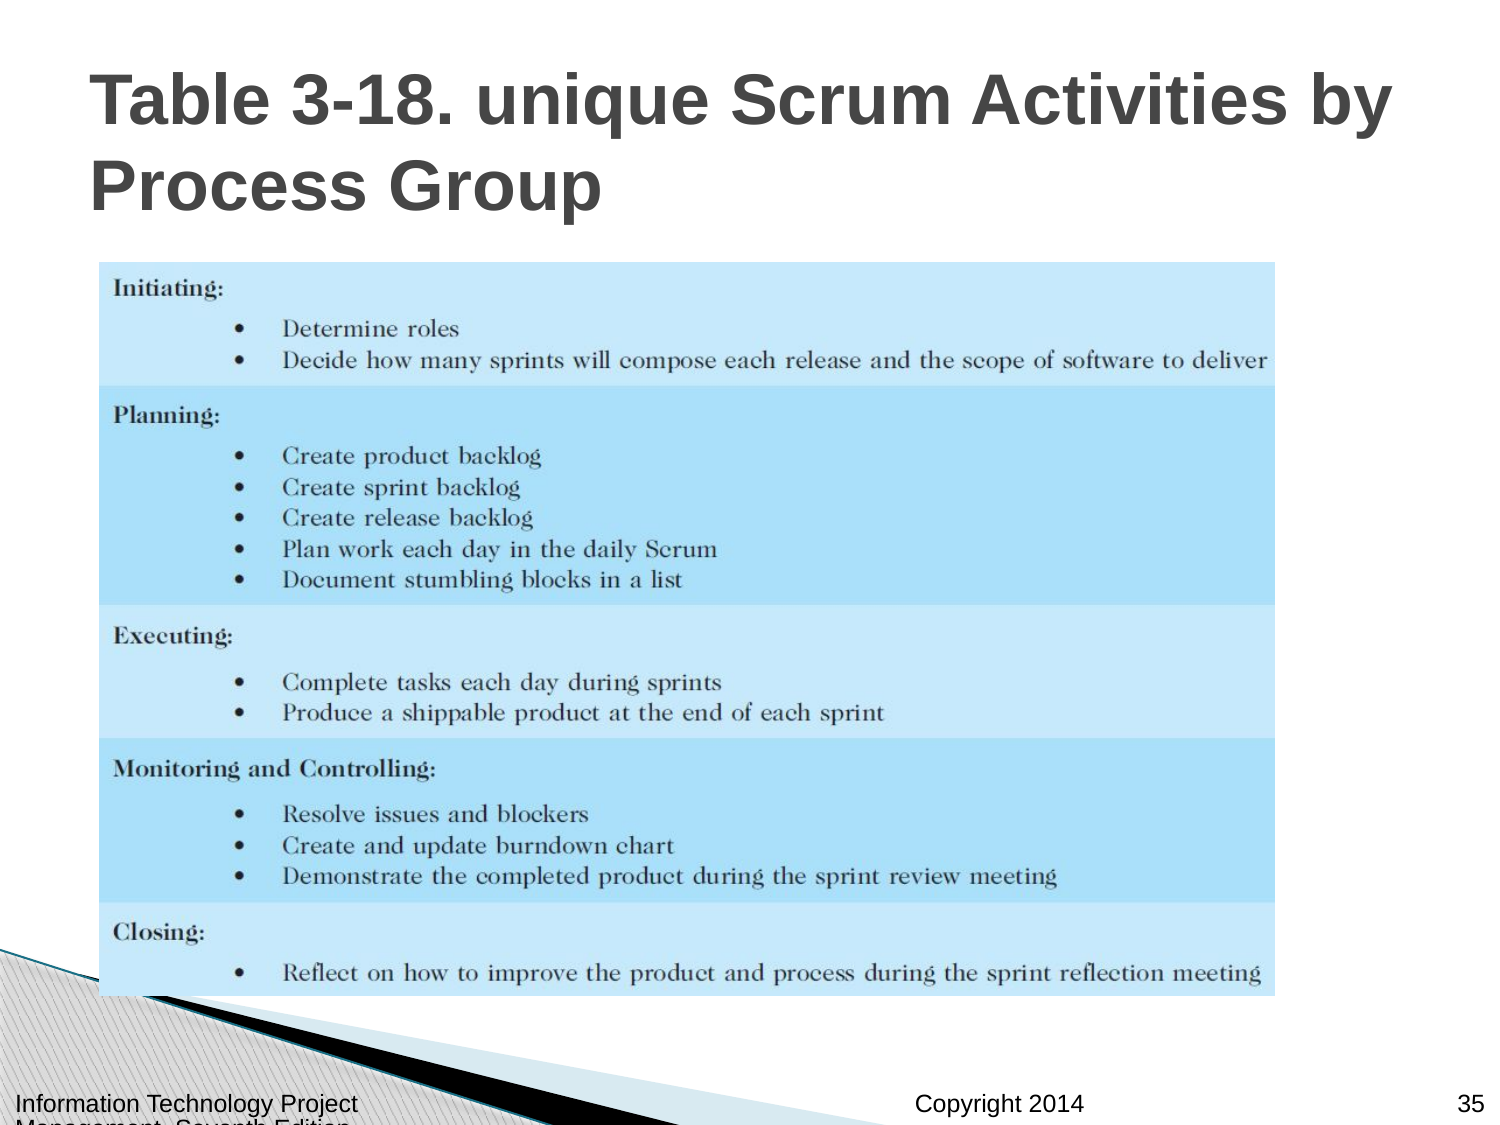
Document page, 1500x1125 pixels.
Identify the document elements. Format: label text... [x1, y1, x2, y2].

title Table 3-18. unique Scrum Activities by Process Group [75, 45, 1425, 233]
slide_number 35 [1408, 1065, 1500, 1125]
picture [99, 262, 1276, 996]
footer Information Technology Project Management, Seventh Edition [0, 1065, 388, 1125]
